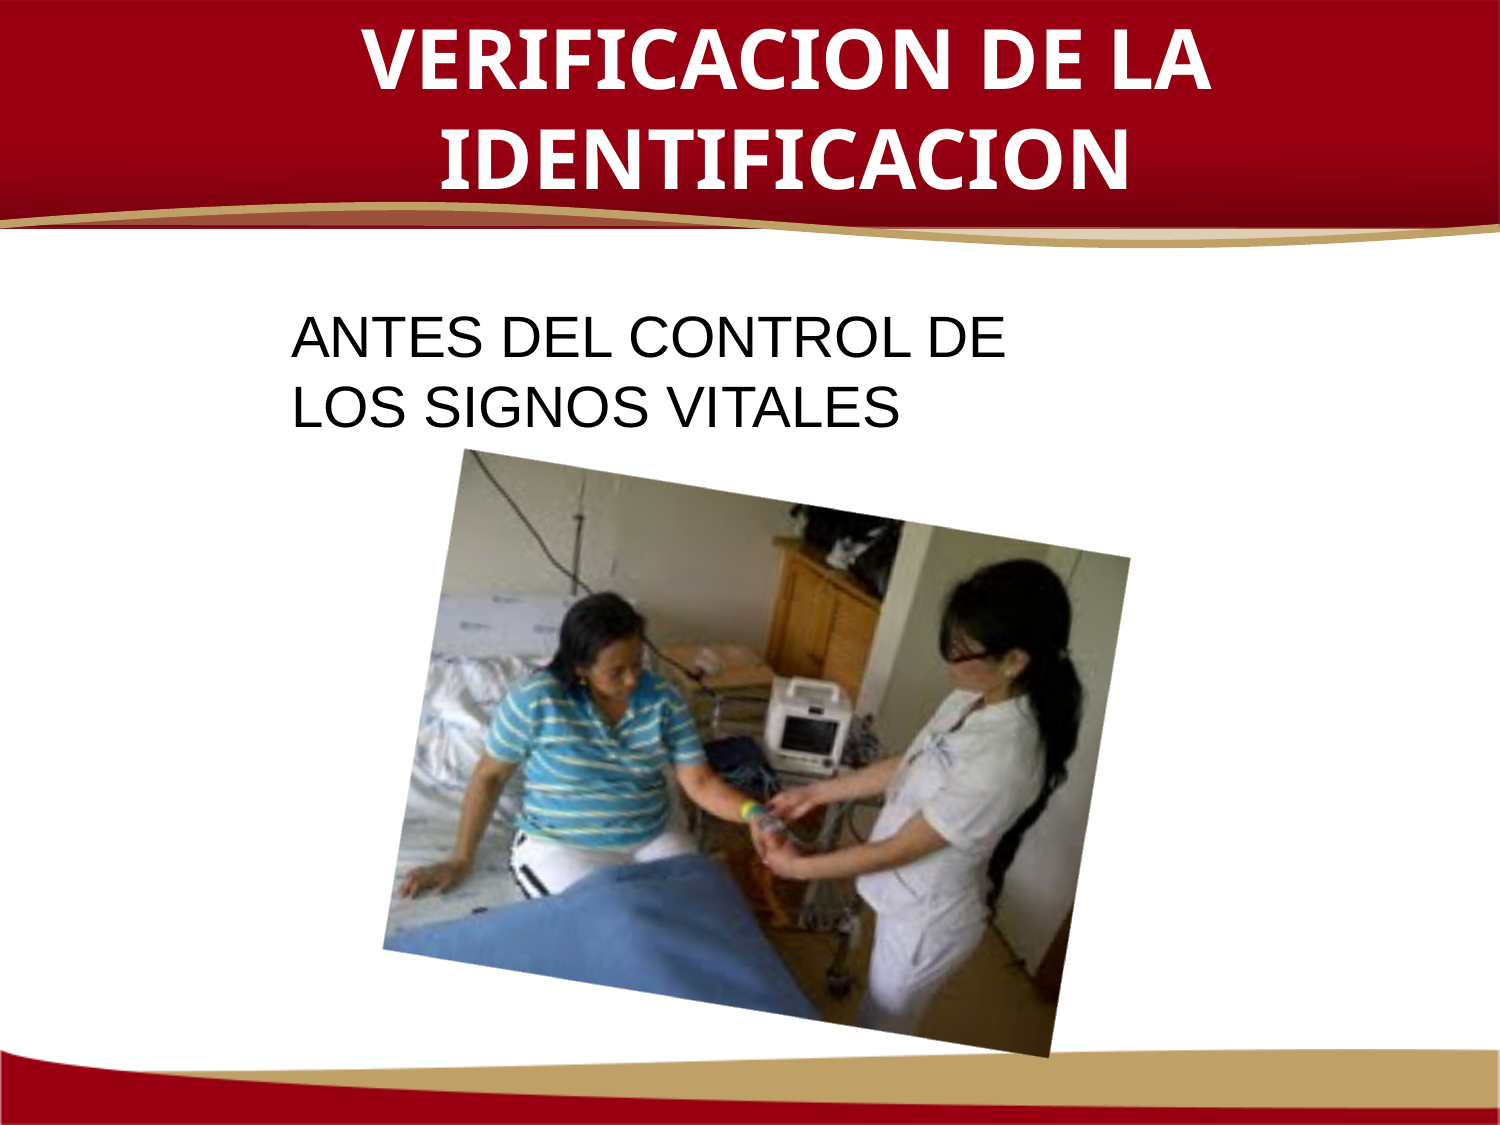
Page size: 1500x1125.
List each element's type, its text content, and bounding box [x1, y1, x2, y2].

text_box ANTES DEL CONTROL DE LOS SIGNOS VITALES [276, 291, 1131, 447]
picture [7, 225, 751, 229]
picture [0, 1049, 1500, 1125]
picture [0, 0, 1500, 227]
picture [384, 450, 1130, 1058]
text_box VERIFICACION DE LA IDENTIFICACION [112, 30, 1463, 181]
